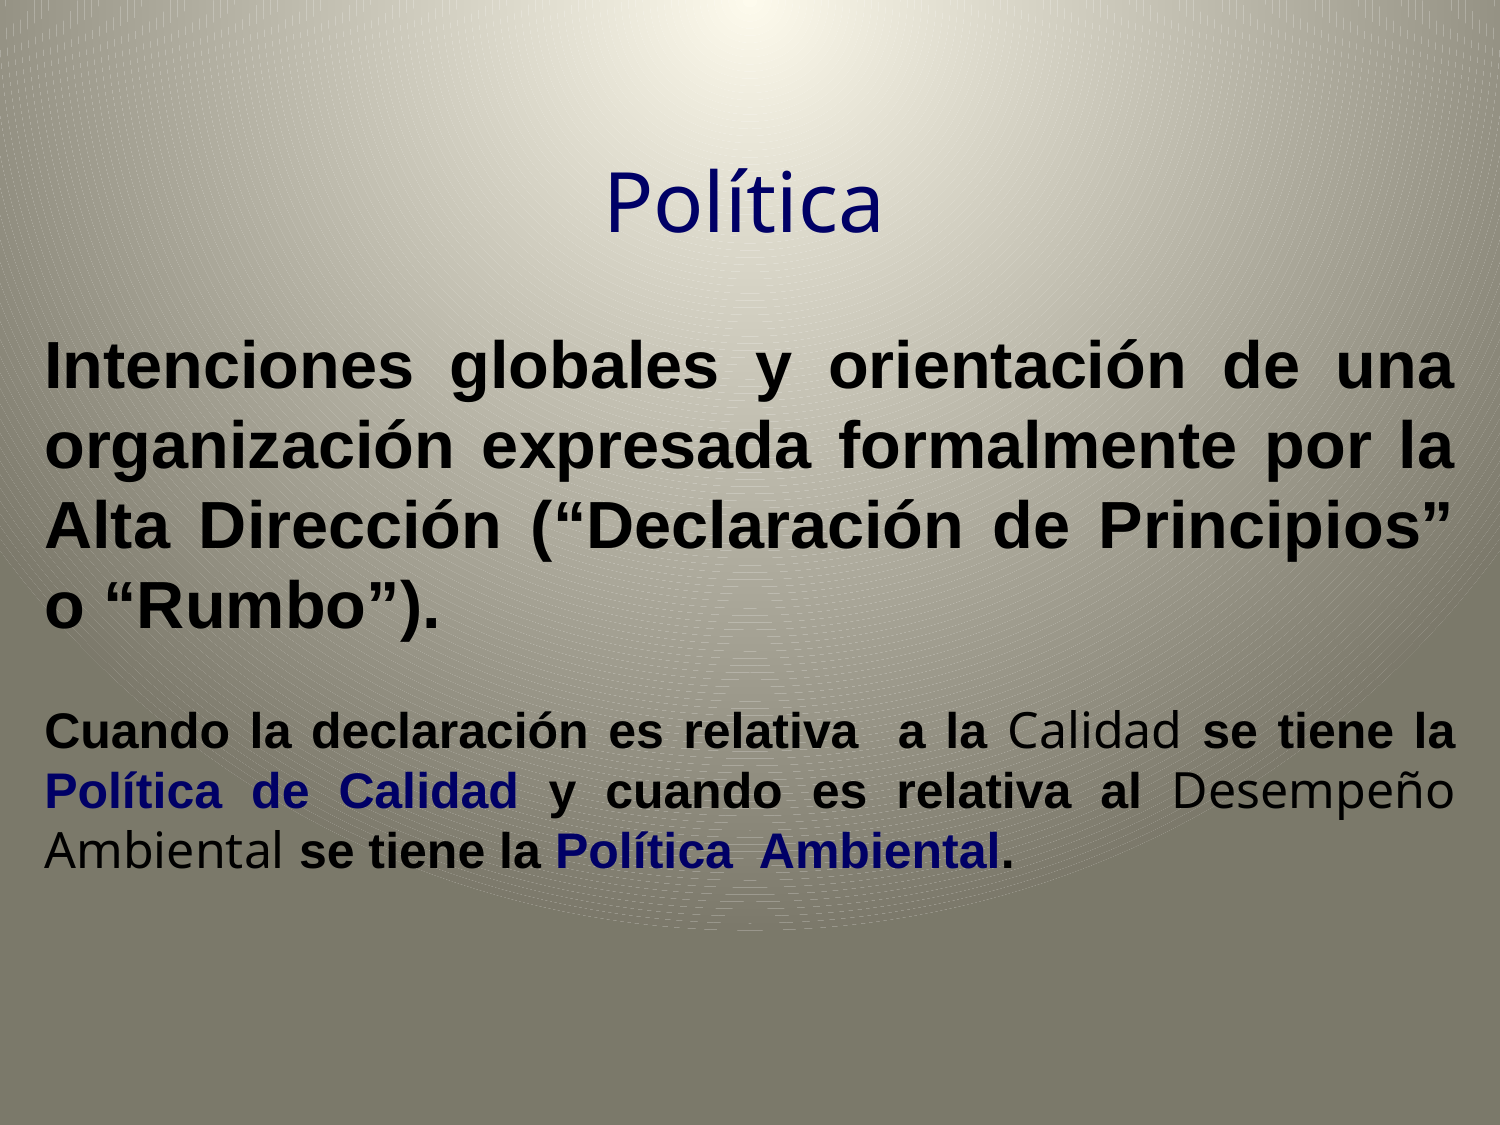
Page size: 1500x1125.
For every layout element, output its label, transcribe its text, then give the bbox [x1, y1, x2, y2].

title Política [29, 136, 1460, 262]
subtitle Intenciones globales y orientación de una organización expresada formalmente por la Alta Dirección (“Declaración de Principios” o “Rumbo”). Cuando la declaración es relativa a la Calidad se tiene la Política de Calidad y cuando es relativa al Desempeño Ambiental se tiene la Política Ambiental. [29, 314, 1472, 948]
